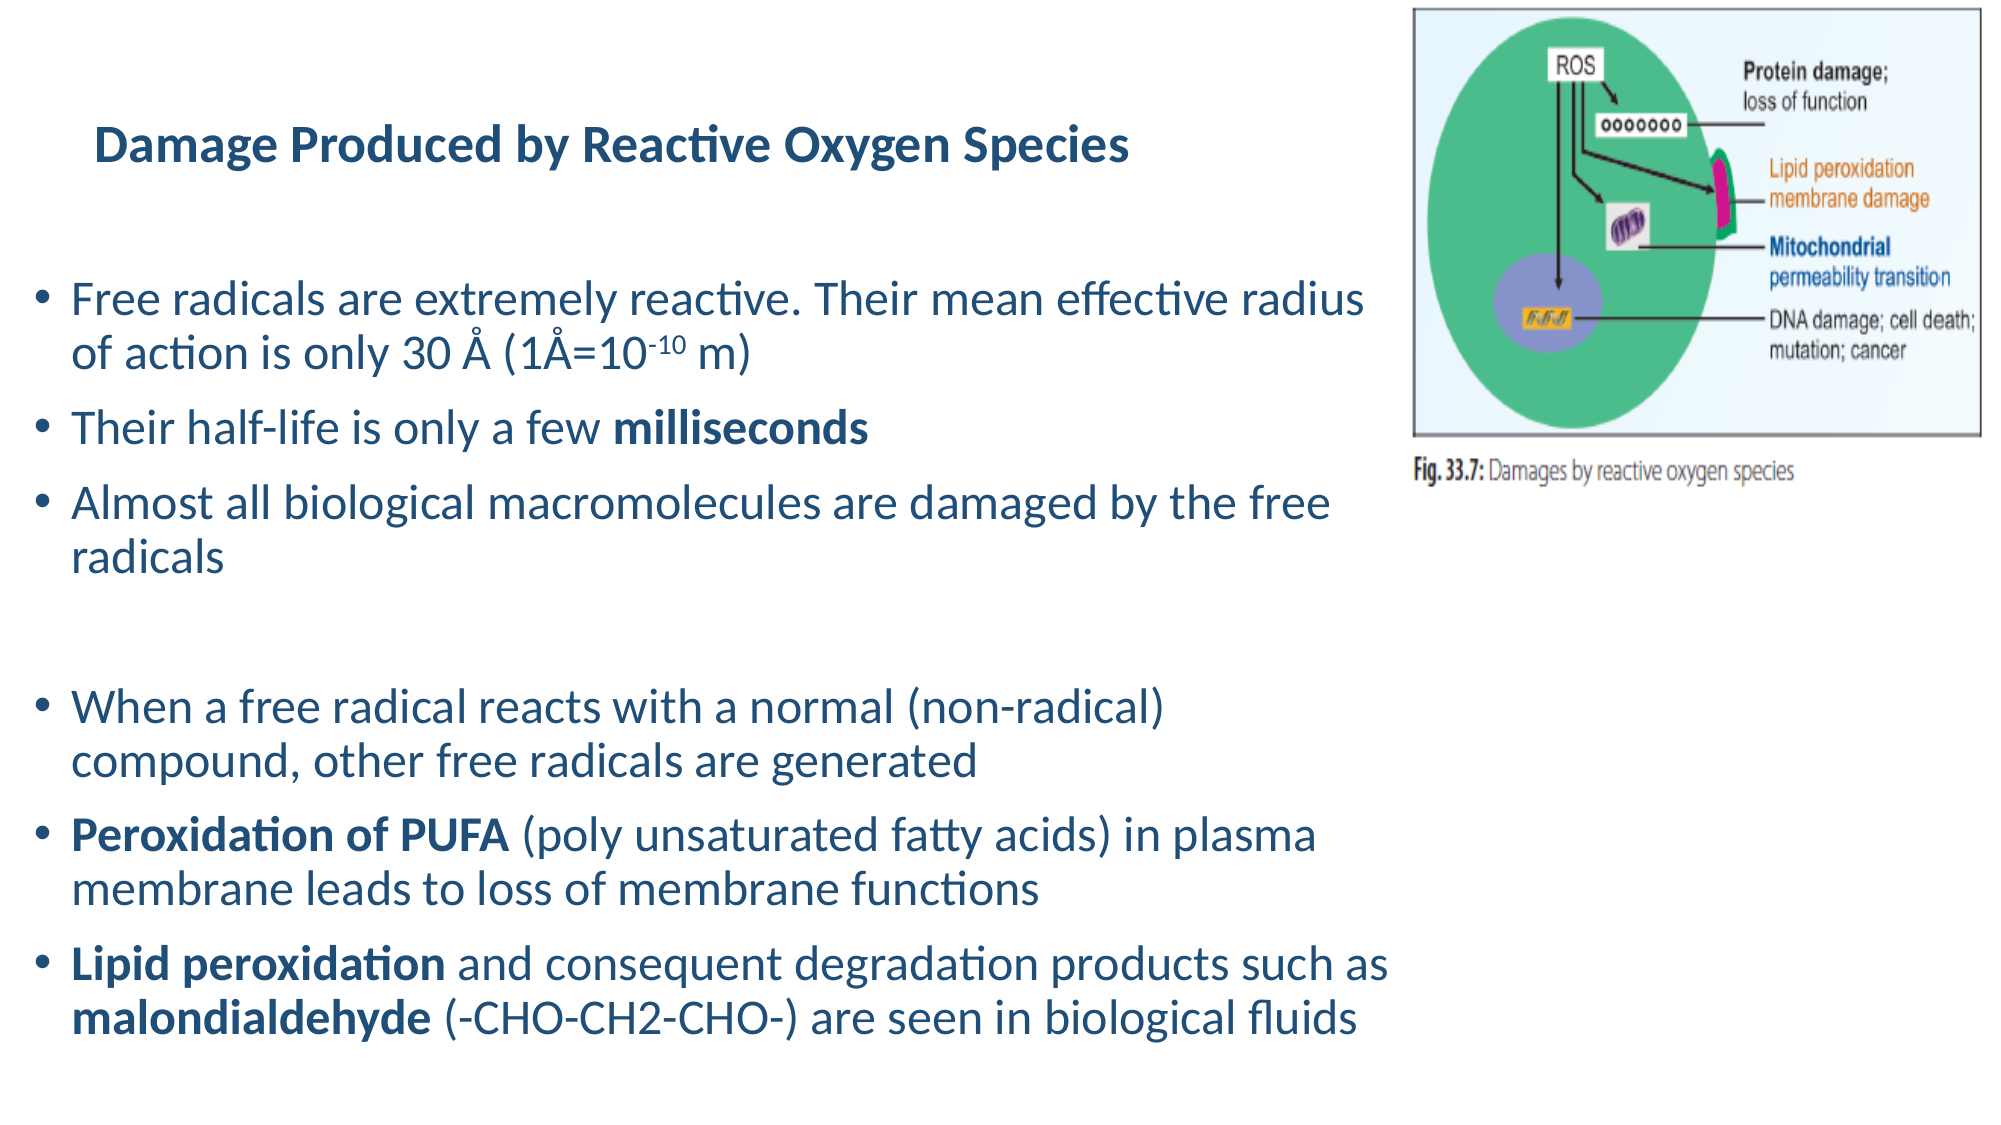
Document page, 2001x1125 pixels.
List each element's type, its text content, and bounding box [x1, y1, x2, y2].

list Free radicals are extremely reactive. Their mean effective radius of action is only 30 Å (1Å=10-10 m) Their half-life is only a few milliseconds Almost all biological macromolecules are damaged by the free radicals When a free radical reacts with a normal (non-radical) compound, other free radicals are generated Peroxidation of PUFA (poly unsaturated fatty acids) in plasma membrane leads to loss of membrane functions Lipid peroxidation and consequent degradation products such as malondialdehyde (-CHO-CH2-CHO-) are seen in biological fluids [18, 265, 1412, 1125]
picture [1369, 0, 2000, 500]
title Damage Produced by Reactive Oxygen Species [75, 82, 1150, 208]
